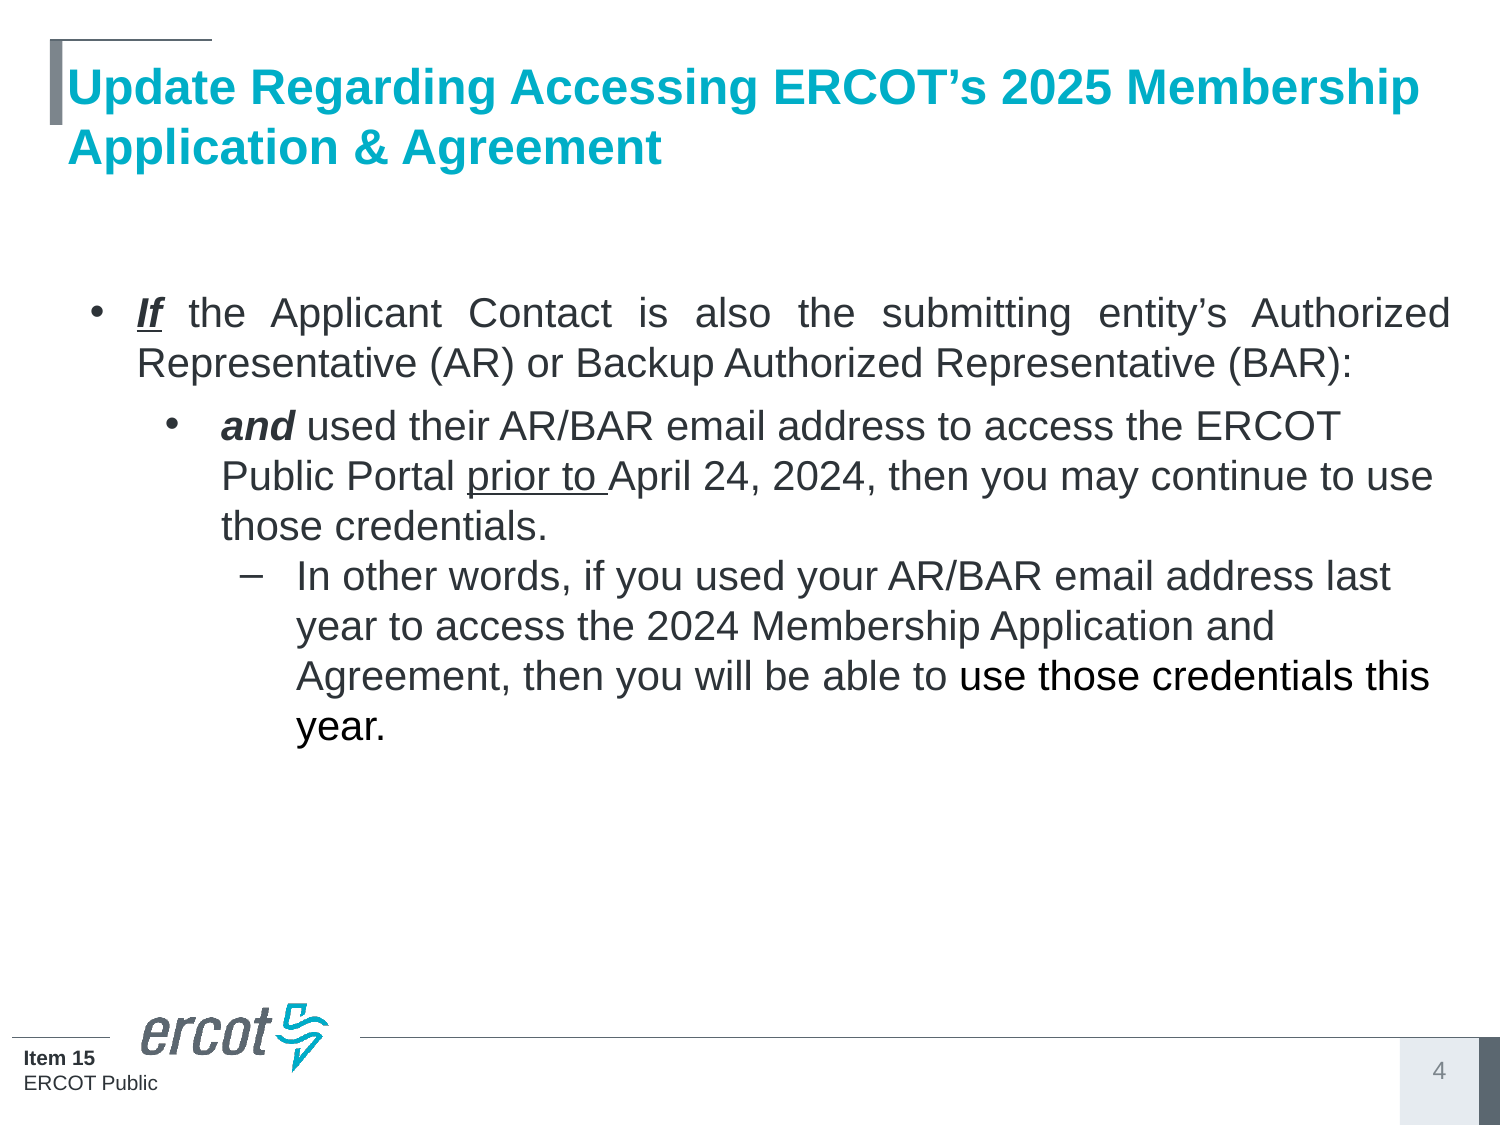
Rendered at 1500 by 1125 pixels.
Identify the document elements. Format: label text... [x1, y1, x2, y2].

slide_number 4 [1400, 1051, 1480, 1088]
title Update Regarding Accessing ERCOT’s 2025 Membership Application & Agreement [52, 46, 1440, 195]
picture [137, 999, 332, 1075]
text_box If the Applicant Contact is also the submitting entity’s Authorized Representative (AR) or Backup Authorized Representative (BAR): and used their AR/BAR email address to access the ERCOT Public Portal prior to April 24, 2024, then you may continue to use those credentials. In other words, if you used your AR/BAR email address last year to access the 2024 Membership Application and Agreement, then you will be able to use those credentials this year. [74, 278, 1467, 841]
